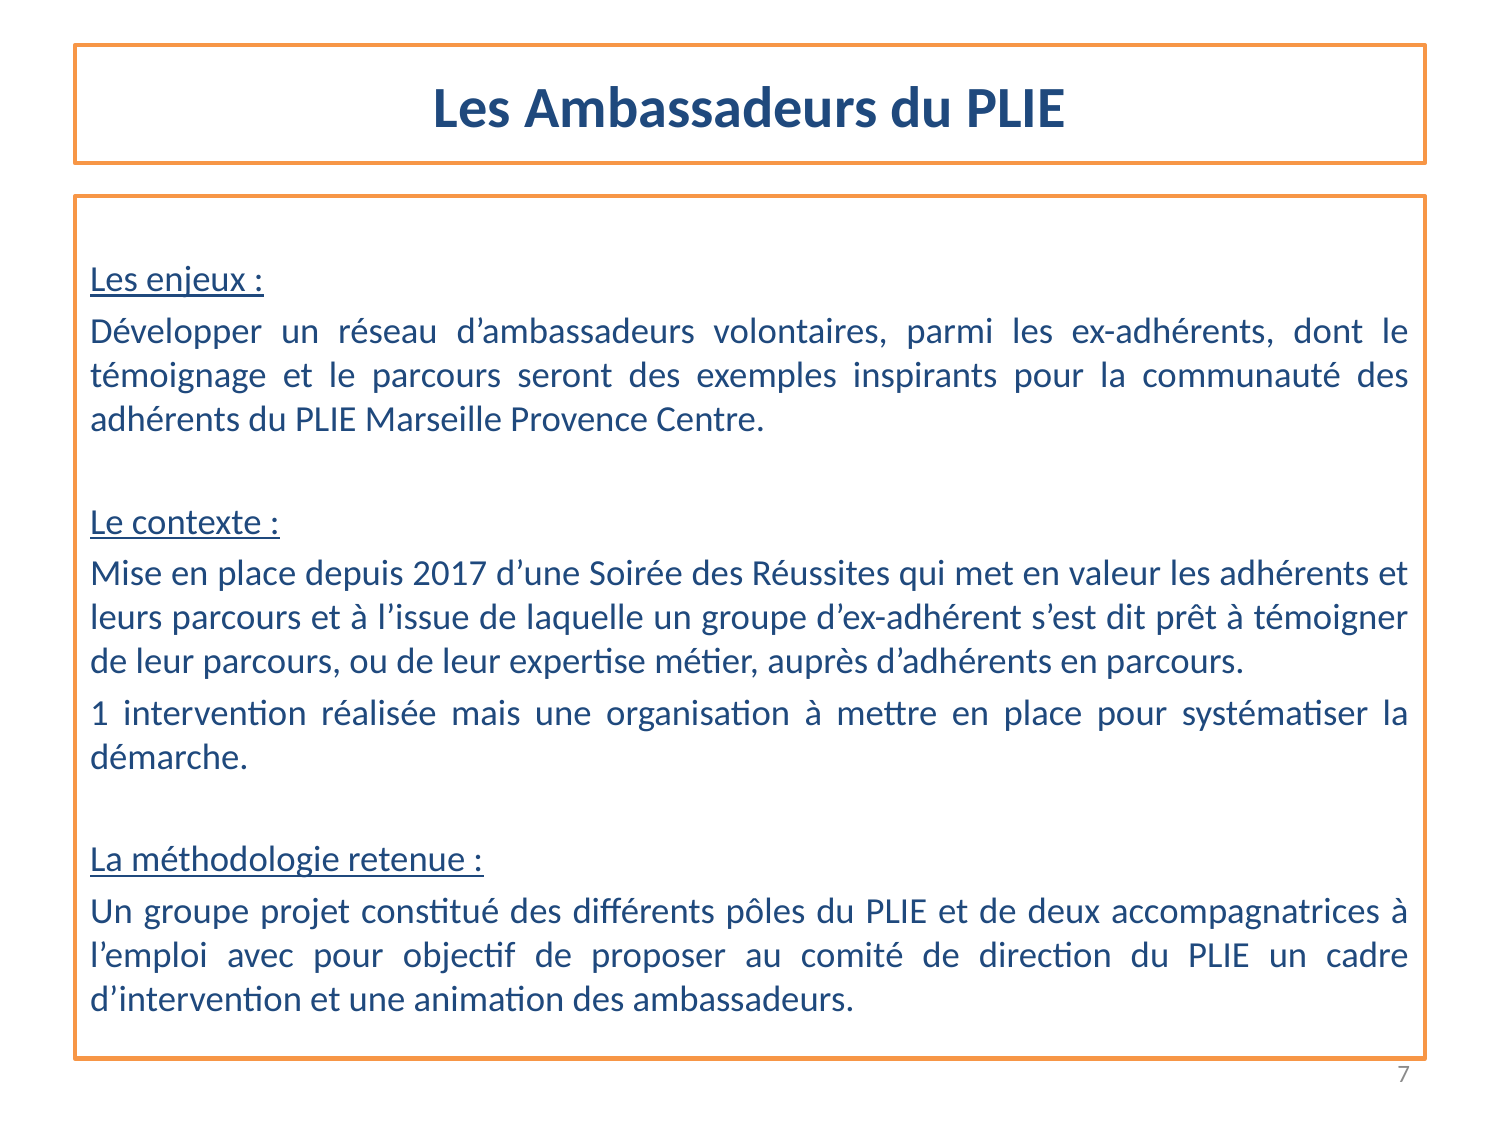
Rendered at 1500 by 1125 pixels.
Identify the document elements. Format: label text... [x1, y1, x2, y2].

list Les enjeux : Développer un réseau d’ambassadeurs volontaires, parmi les ex-adhérents, dont le témoignage et le parcours seront des exemples inspirants pour la communauté des adhérents du PLIE Marseille Provence Centre. Le contexte : Mise en place depuis 2017 d’une Soirée des Réussites qui met en valeur les adhérents et leurs parcours et à l’issue de laquelle un groupe d’ex-adhérent s’est dit prêt à témoigner de leur parcours, ou de leur expertise métier, auprès d’adhérents en parcours. 1 intervention réalisée mais une organisation à mettre en place pour systématiser la démarche. La méthodologie retenue : Un groupe projet constitué des différents pôles du PLIE et de deux accompagnatrices à l’emploi avec pour objectif de proposer au comité de direction du PLIE un cadre d’intervention et une animation des ambassadeurs. [73, 194, 1427, 1061]
slide_number 7 [1074, 1042, 1425, 1103]
title Les Ambassadeurs du PLIE [73, 43, 1427, 165]
